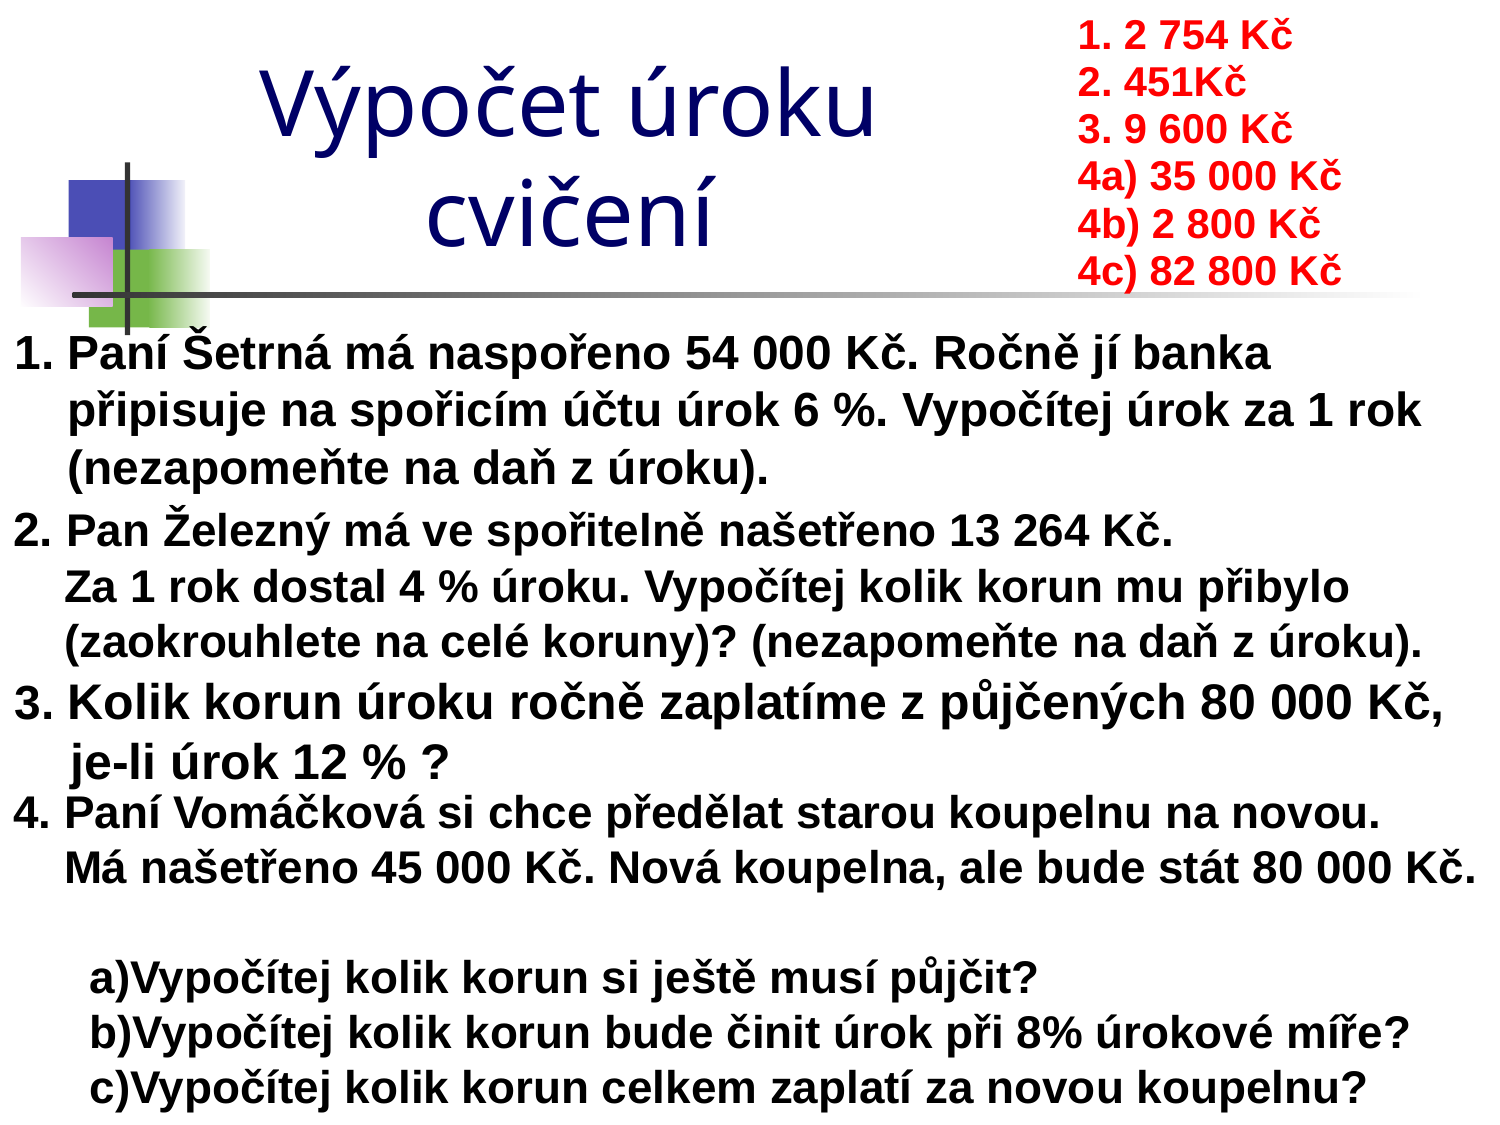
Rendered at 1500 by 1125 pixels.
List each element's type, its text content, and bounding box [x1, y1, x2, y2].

text_box 4. Paní Vomáčková si chce předělat starou koupelnu na novou. Má našetřeno 45 000 Kč. Nová koupelna, ale bude stát 80 000 Kč. a)Vypočítej kolik korun si ještě musí půjčit? b)Vypočítej kolik korun bude činit úrok při 8% úrokové míře? c)Vypočítej kolik korun celkem zaplatí za novou koupelnu? [0, 775, 1500, 1120]
text_box 4b) 2 800 Kč [1062, 188, 1493, 236]
text_box 2. 451Kč [1062, 47, 1493, 94]
text_box 3. Kolik korun úroku ročně zaplatíme z půjčených 80 000 Kč, je-li úrok 12 % ? [0, 662, 1500, 775]
text_box 4c) 82 800 Kč [1062, 236, 1493, 301]
text_box 1. Paní Šetrná má naspořeno 54 000 Kč. Ročně jí banka připisuje na spořicím účtu úrok 6 %. Vypočítej úrok za 1 rok (nezapomeňte na daň z úroku). [0, 314, 1500, 502]
text_box 2. Pan Železný má ve spořitelně našetřeno 13 264 Kč. Za 1 rok dostal 4 % úroku. Vypočítej kolik korun mu přibylo (zaokrouhlete na celé koruny)? (nezapomeňte na daň z úroku). [0, 491, 1499, 662]
text_box 4a) 35 000 Kč [1062, 141, 1493, 188]
text_box 1. 2 754 Kč [1062, 0, 1493, 47]
title Výpočet úroku cvičení [188, 34, 951, 276]
text_box 3. 9 600 Kč [1062, 94, 1493, 141]
